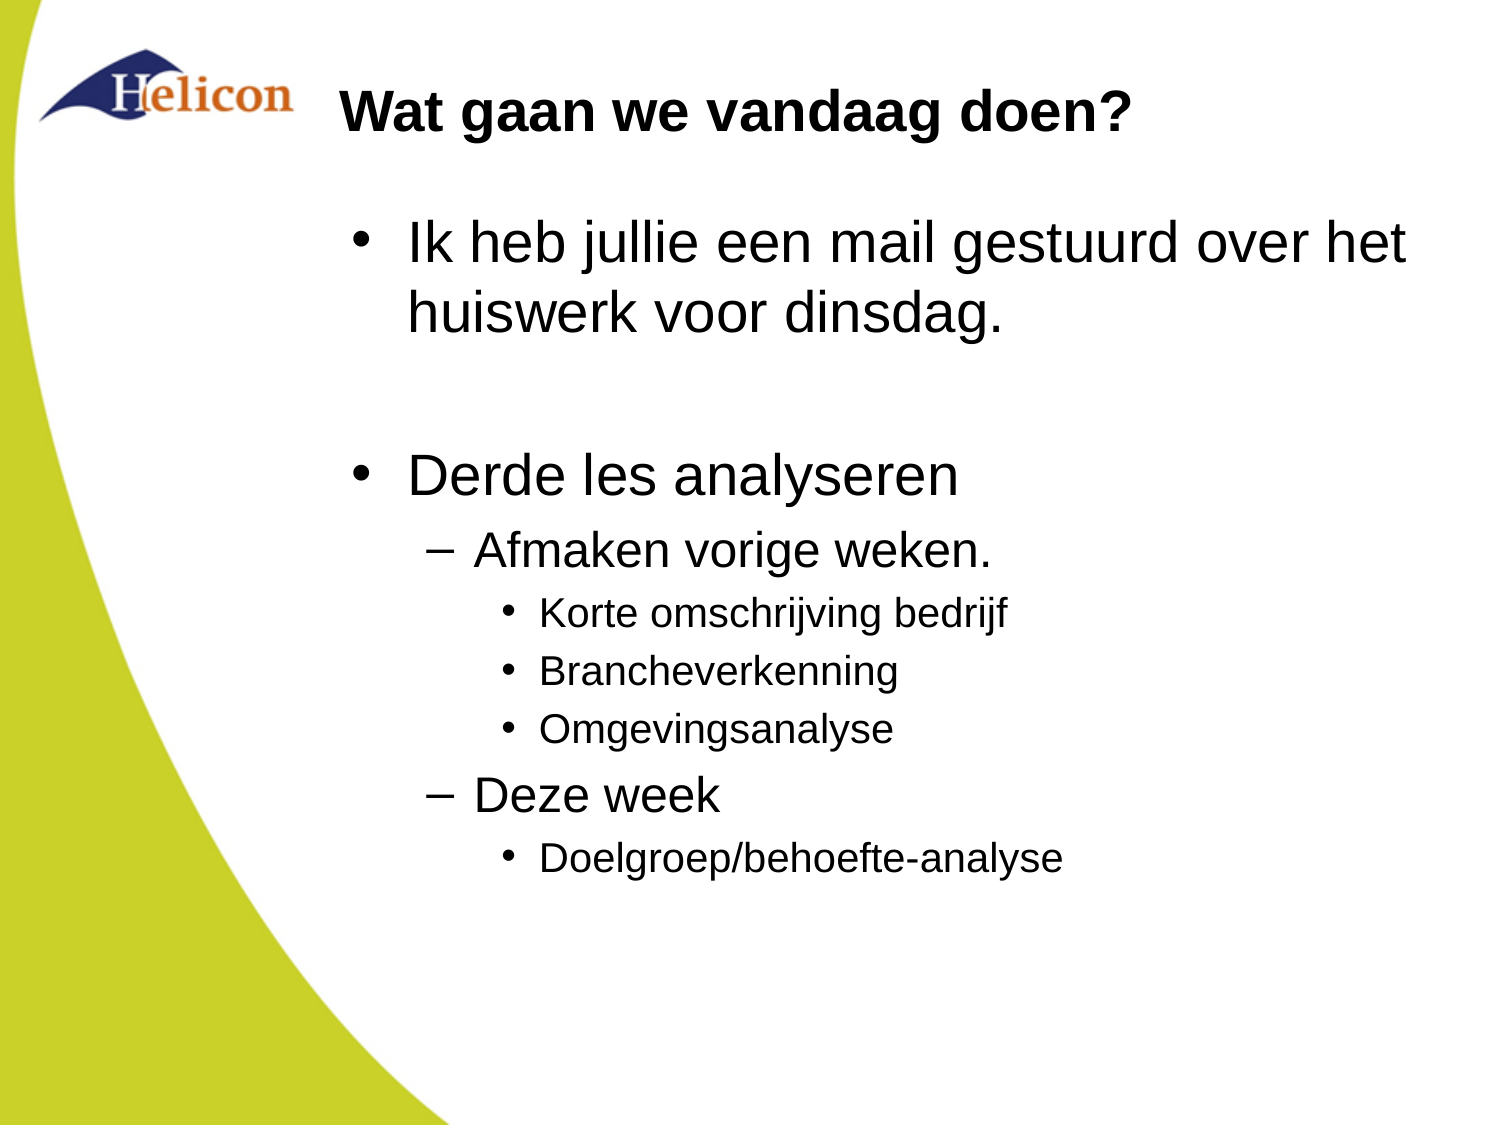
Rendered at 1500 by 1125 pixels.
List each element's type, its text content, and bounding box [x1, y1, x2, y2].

picture [0, 0, 1500, 1125]
title Wat gaan we vandaag doen? [324, 54, 1415, 161]
list Ik heb jullie een mail gestuurd over het huiswerk voor dinsdag. Derde les analyseren Afmaken vorige weken. Korte omschrijving bedrijf Brancheverkenning Omgevingsanalyse Deze week Doelgroep/behoefte-analyse [336, 196, 1425, 1005]
